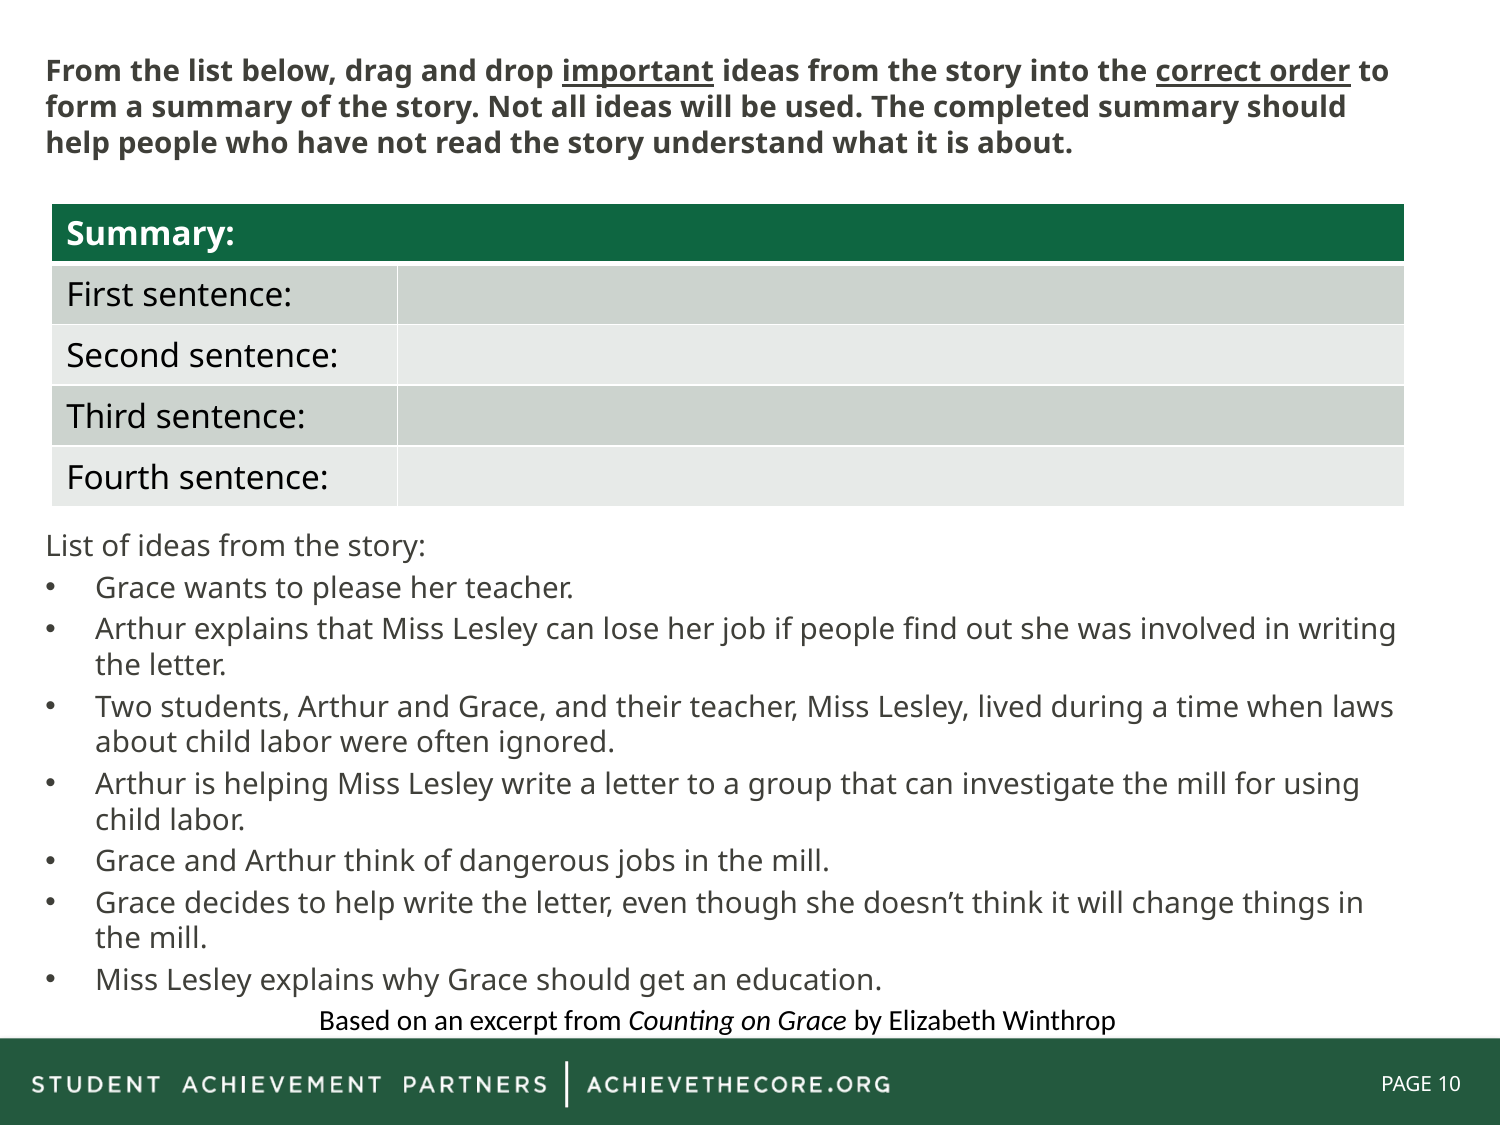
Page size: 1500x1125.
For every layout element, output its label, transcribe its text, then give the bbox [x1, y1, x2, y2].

table_cell [398, 386, 1404, 445]
list From the list below, drag and drop important ideas from the story into the correct order to form a summary of the story. Not all ideas will be used. The completed summary should help people who have not read the story understand what it is about. List of ideas from the story: Grace wants to please her teacher. Arthur explains that Miss Lesley can lose her job if people find out she was involved in writing the letter. Two students, Arthur and Grace, and their teacher, Miss Lesley, lived during a time when laws about child labor were often ignored. Arthur is helping Miss Lesley write a letter to a group that can investigate the mill for using child labor. Grace and Arthur think of dangerous jobs in the mill. Grace decides to help write the letter, even though she doesn’t think it will change things in the mill. Miss Lesley explains why Grace should get an education. [30, 44, 1425, 1010]
table_cell Fourth sentence: [52, 447, 397, 506]
table_header Summary: [52, 204, 1404, 261]
table_cell [398, 325, 1404, 384]
table_cell [398, 266, 1404, 324]
table_cell First sentence: [52, 266, 397, 324]
table_cell Third sentence: [52, 386, 397, 445]
text_box Based on an excerpt from Counting on Grace by Elizabeth Winthrop [30, 994, 1405, 1044]
table_cell Second sentence: [52, 325, 397, 384]
table_cell [398, 447, 1404, 506]
